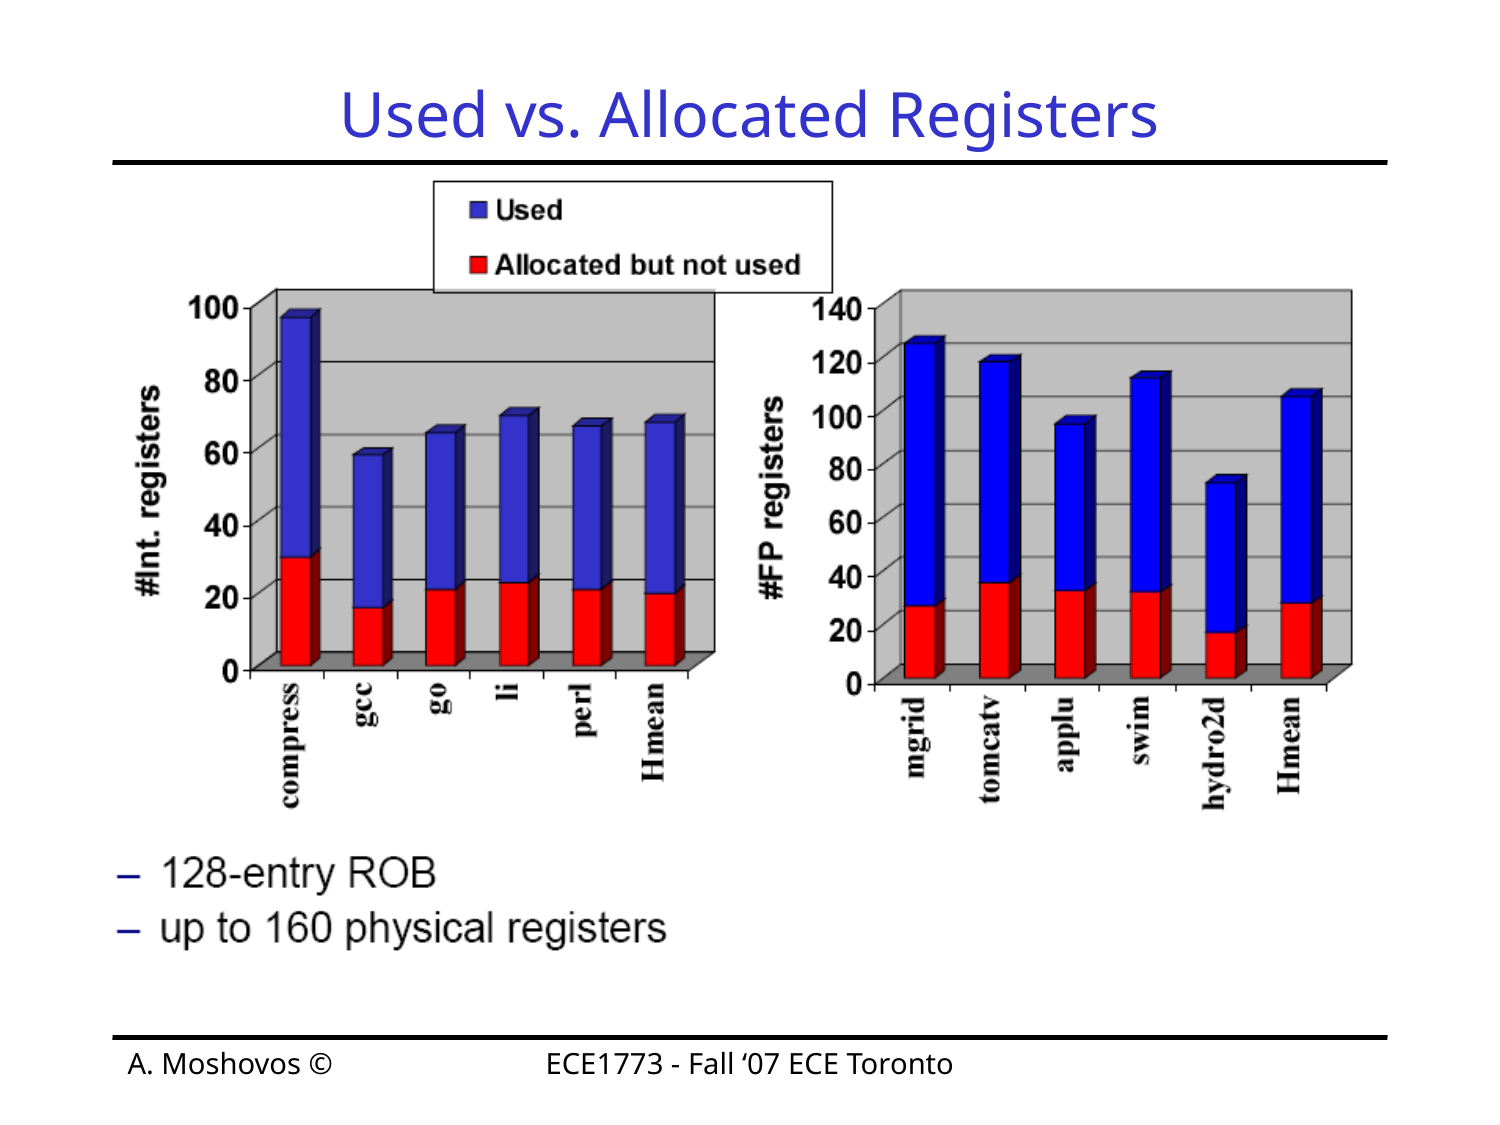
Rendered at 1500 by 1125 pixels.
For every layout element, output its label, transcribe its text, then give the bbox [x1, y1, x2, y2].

title Used vs. Allocated Registers [112, 62, 1388, 163]
slide_number A. Moshovos © [112, 1037, 426, 1101]
footer ECE1773 - Fall ‘07 ECE Toronto [487, 1037, 1013, 1101]
picture [41, 170, 1403, 1018]
